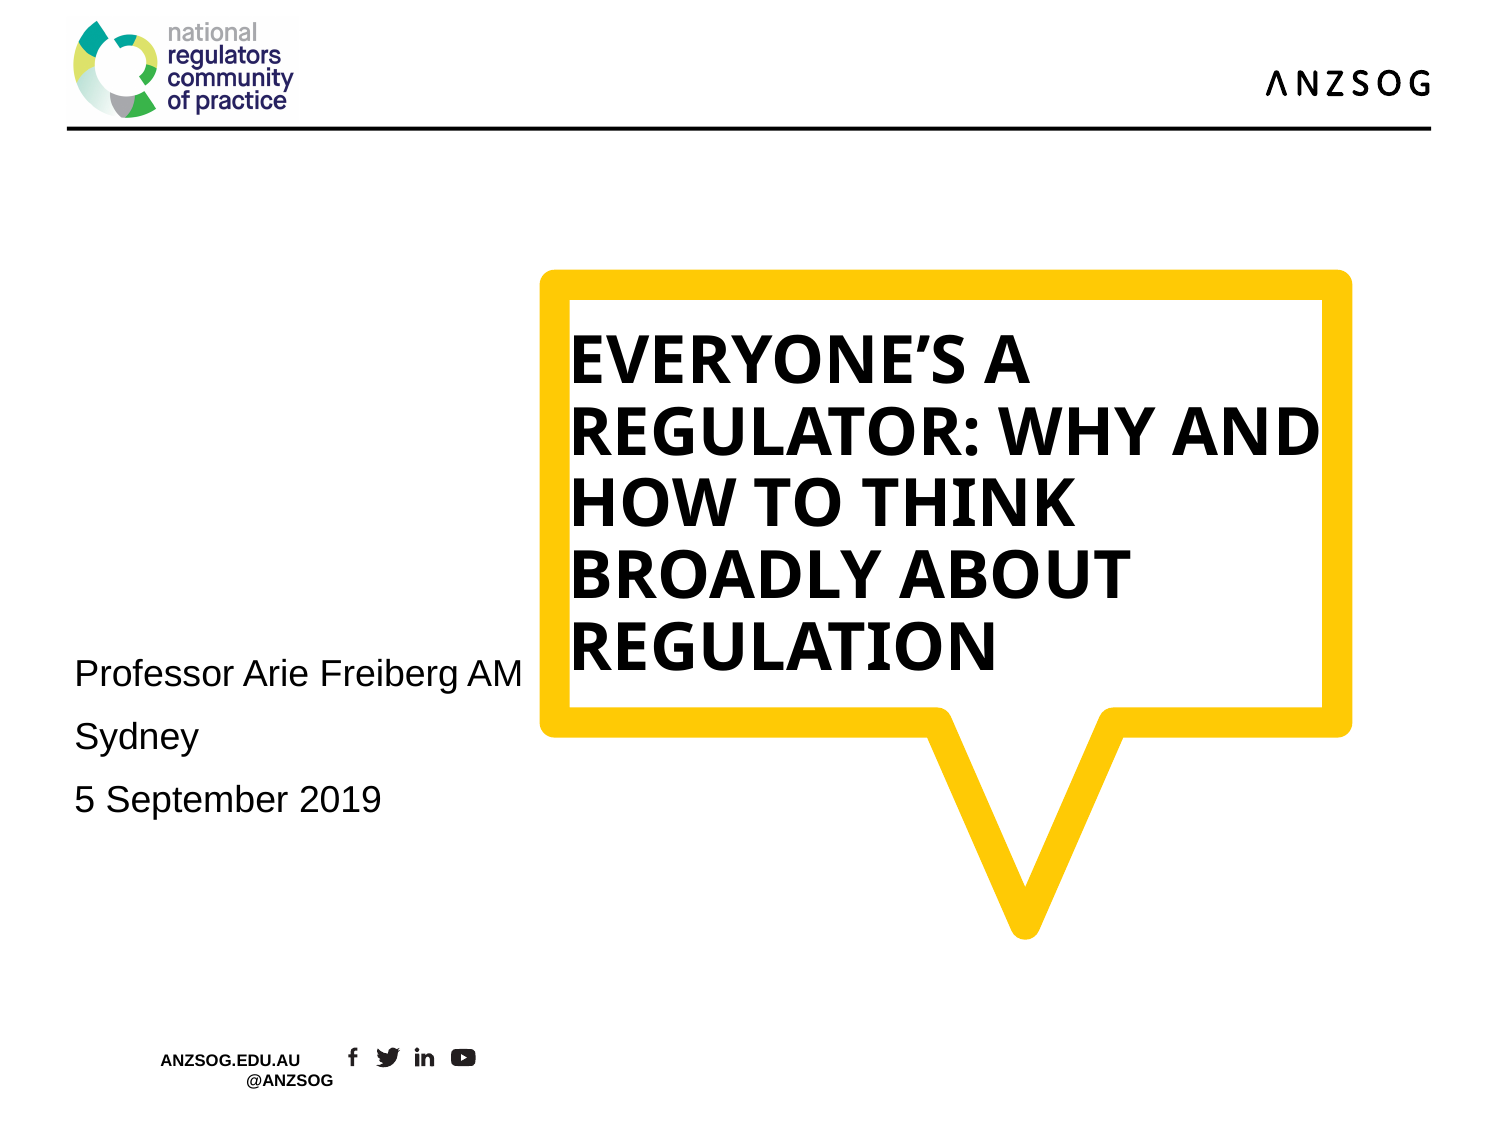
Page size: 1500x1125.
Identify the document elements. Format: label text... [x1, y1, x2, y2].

picture [66, 16, 299, 123]
subtitle Professor Arie Freiberg AM Sydney 5 September 2019 [59, 643, 576, 891]
title Everyone’s a regulator: why and how to think broadly about regulation [553, 298, 1391, 693]
